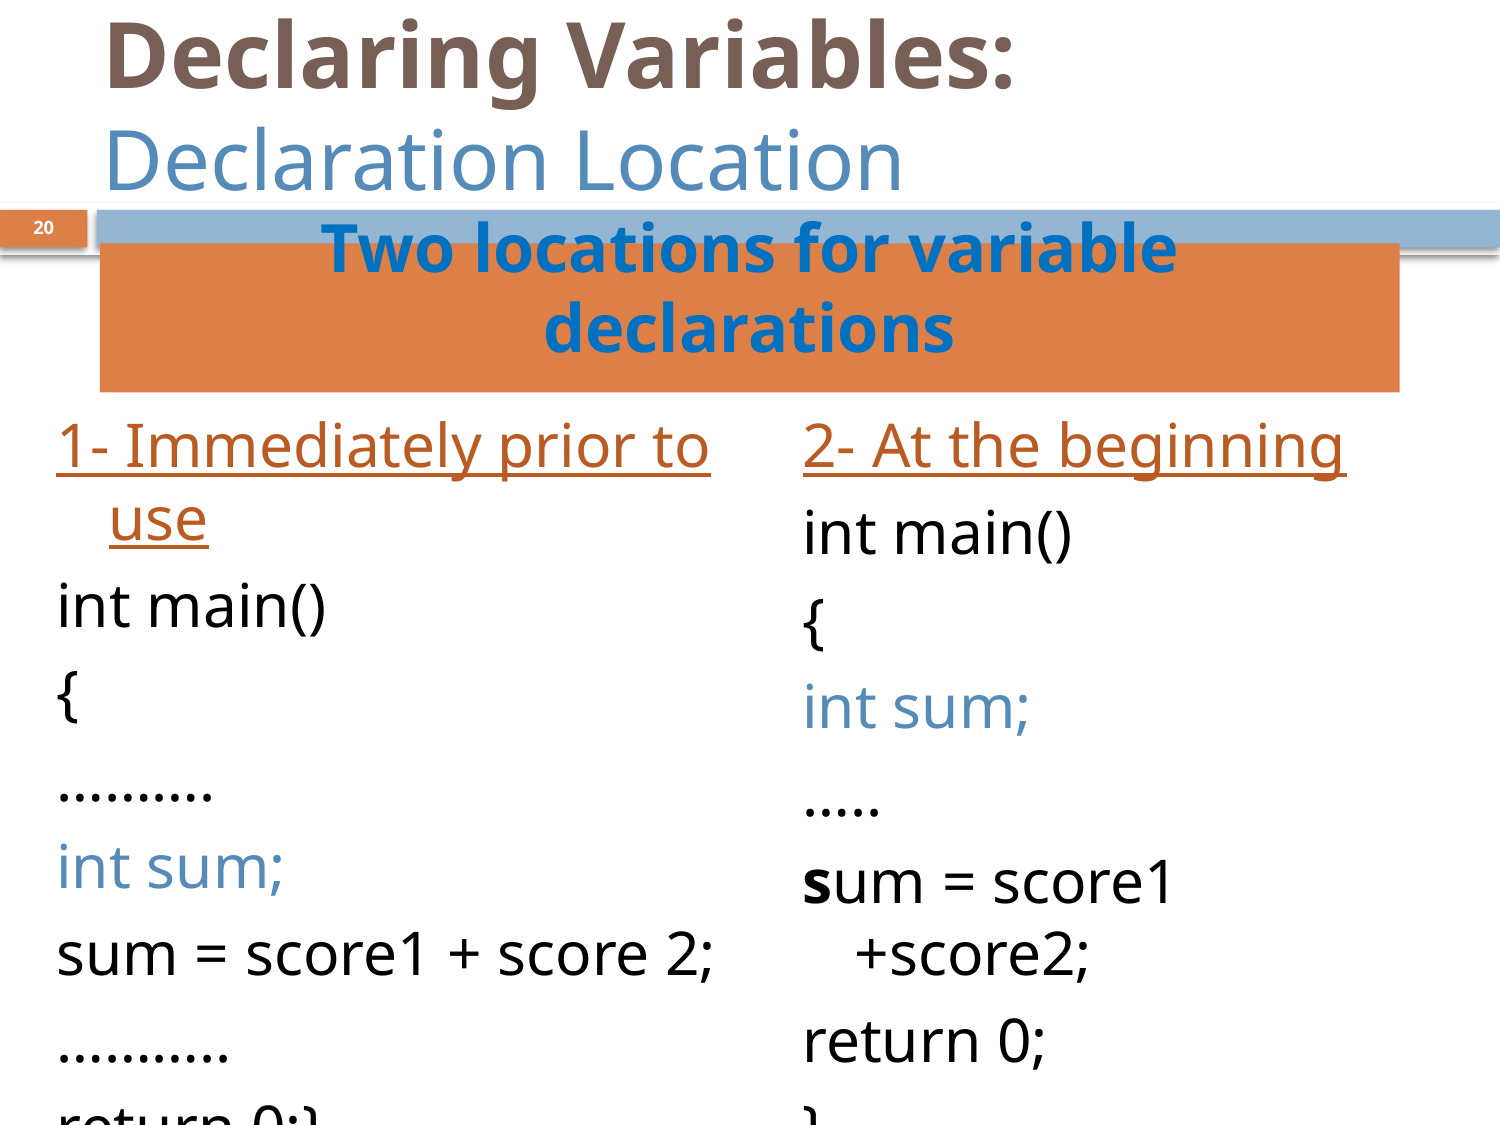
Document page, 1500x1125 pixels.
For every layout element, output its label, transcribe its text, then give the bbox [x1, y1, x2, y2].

title Declaring Variables: Declaration Location [87, 30, 1426, 174]
slide_number 20 [0, 208, 88, 249]
list 2- At the beginning int main() { int sum; ….. sum = score1 +score2; return 0; } [787, 399, 1426, 988]
list 1- Immediately prior to use int main() { ………. int sum; sum = score1 + score 2; ……….. return 0;} [40, 399, 738, 1095]
list Two locations for variable declarations [99, 243, 1400, 393]
